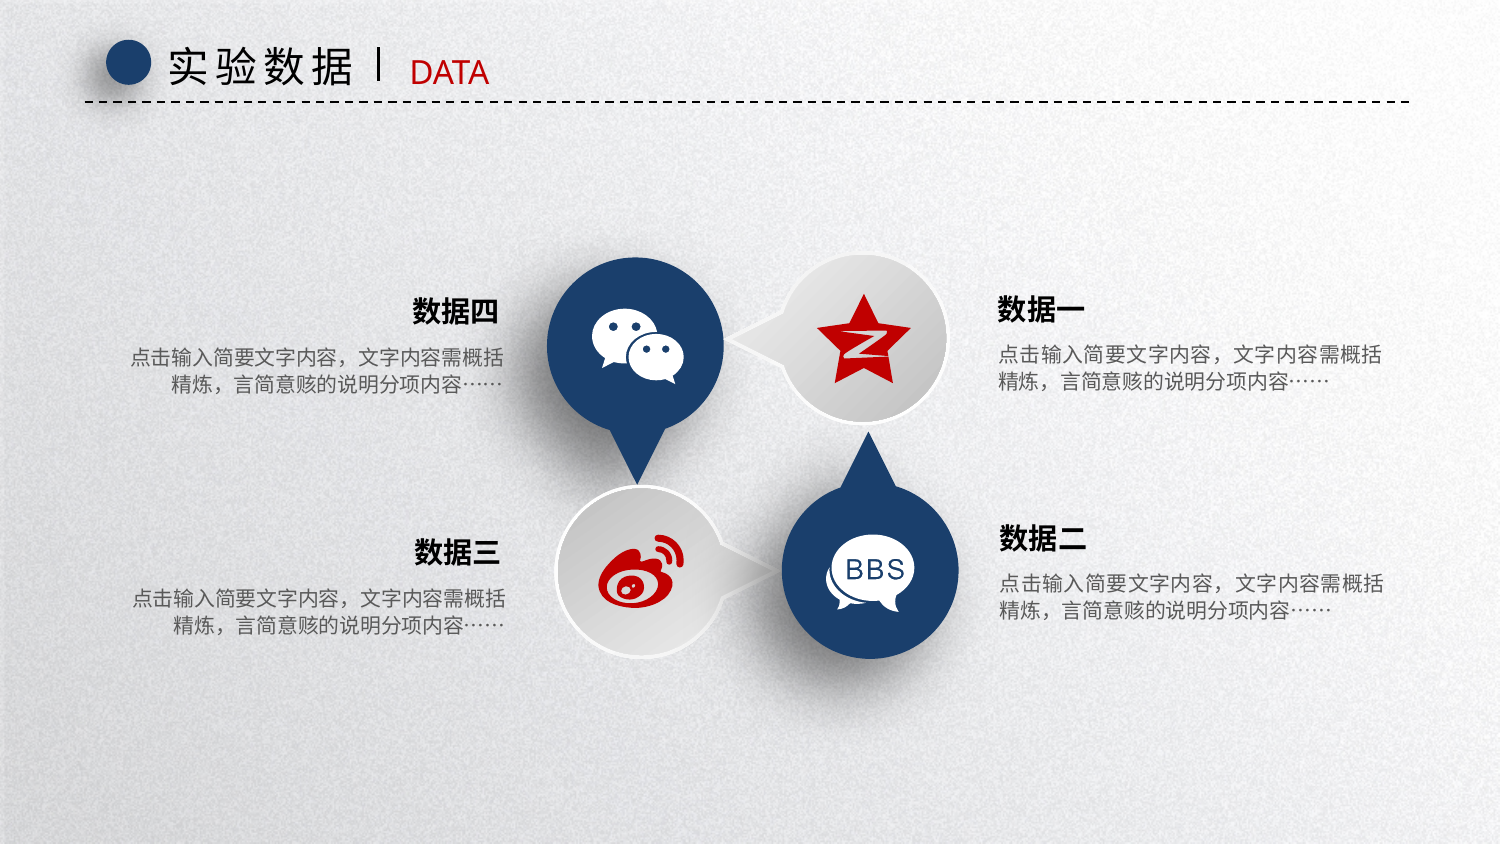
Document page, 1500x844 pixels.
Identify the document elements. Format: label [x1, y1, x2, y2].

text_box [580, 458, 755, 686]
text_box [591, 308, 684, 385]
picture [0, 0, 1500, 844]
text_box [749, 224, 925, 452]
text_box [597, 534, 684, 610]
